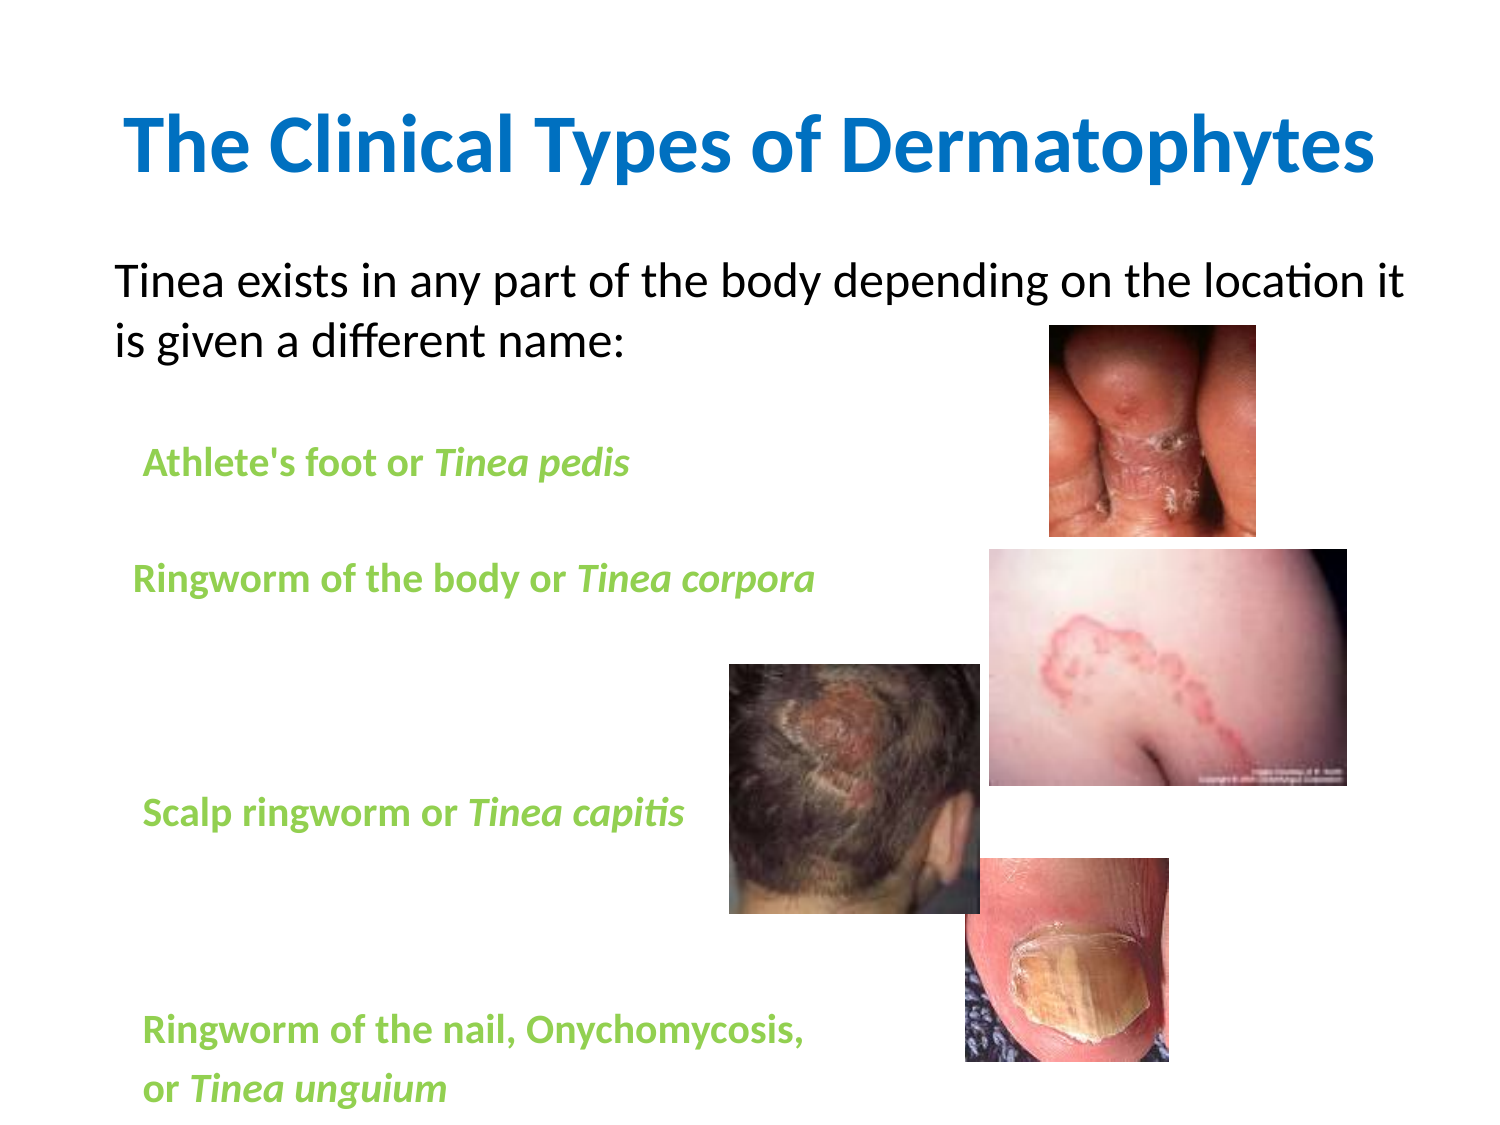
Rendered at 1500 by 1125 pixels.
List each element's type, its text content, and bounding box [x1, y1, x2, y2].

picture [1048, 325, 1256, 538]
picture [988, 548, 1347, 786]
title The Clinical Types of Dermatophytes [31, 45, 1469, 233]
picture [729, 663, 1169, 1062]
list Tinea exists in any part of the body depending on the location it is given a different name: Athlete's foot or Tinea pedis Ringworm of the body or Tinea corpora Scalp ringworm or Tinea capitis Ringworm of the nail, Onychomycosis, or Tinea unguium [42, 240, 1458, 1125]
